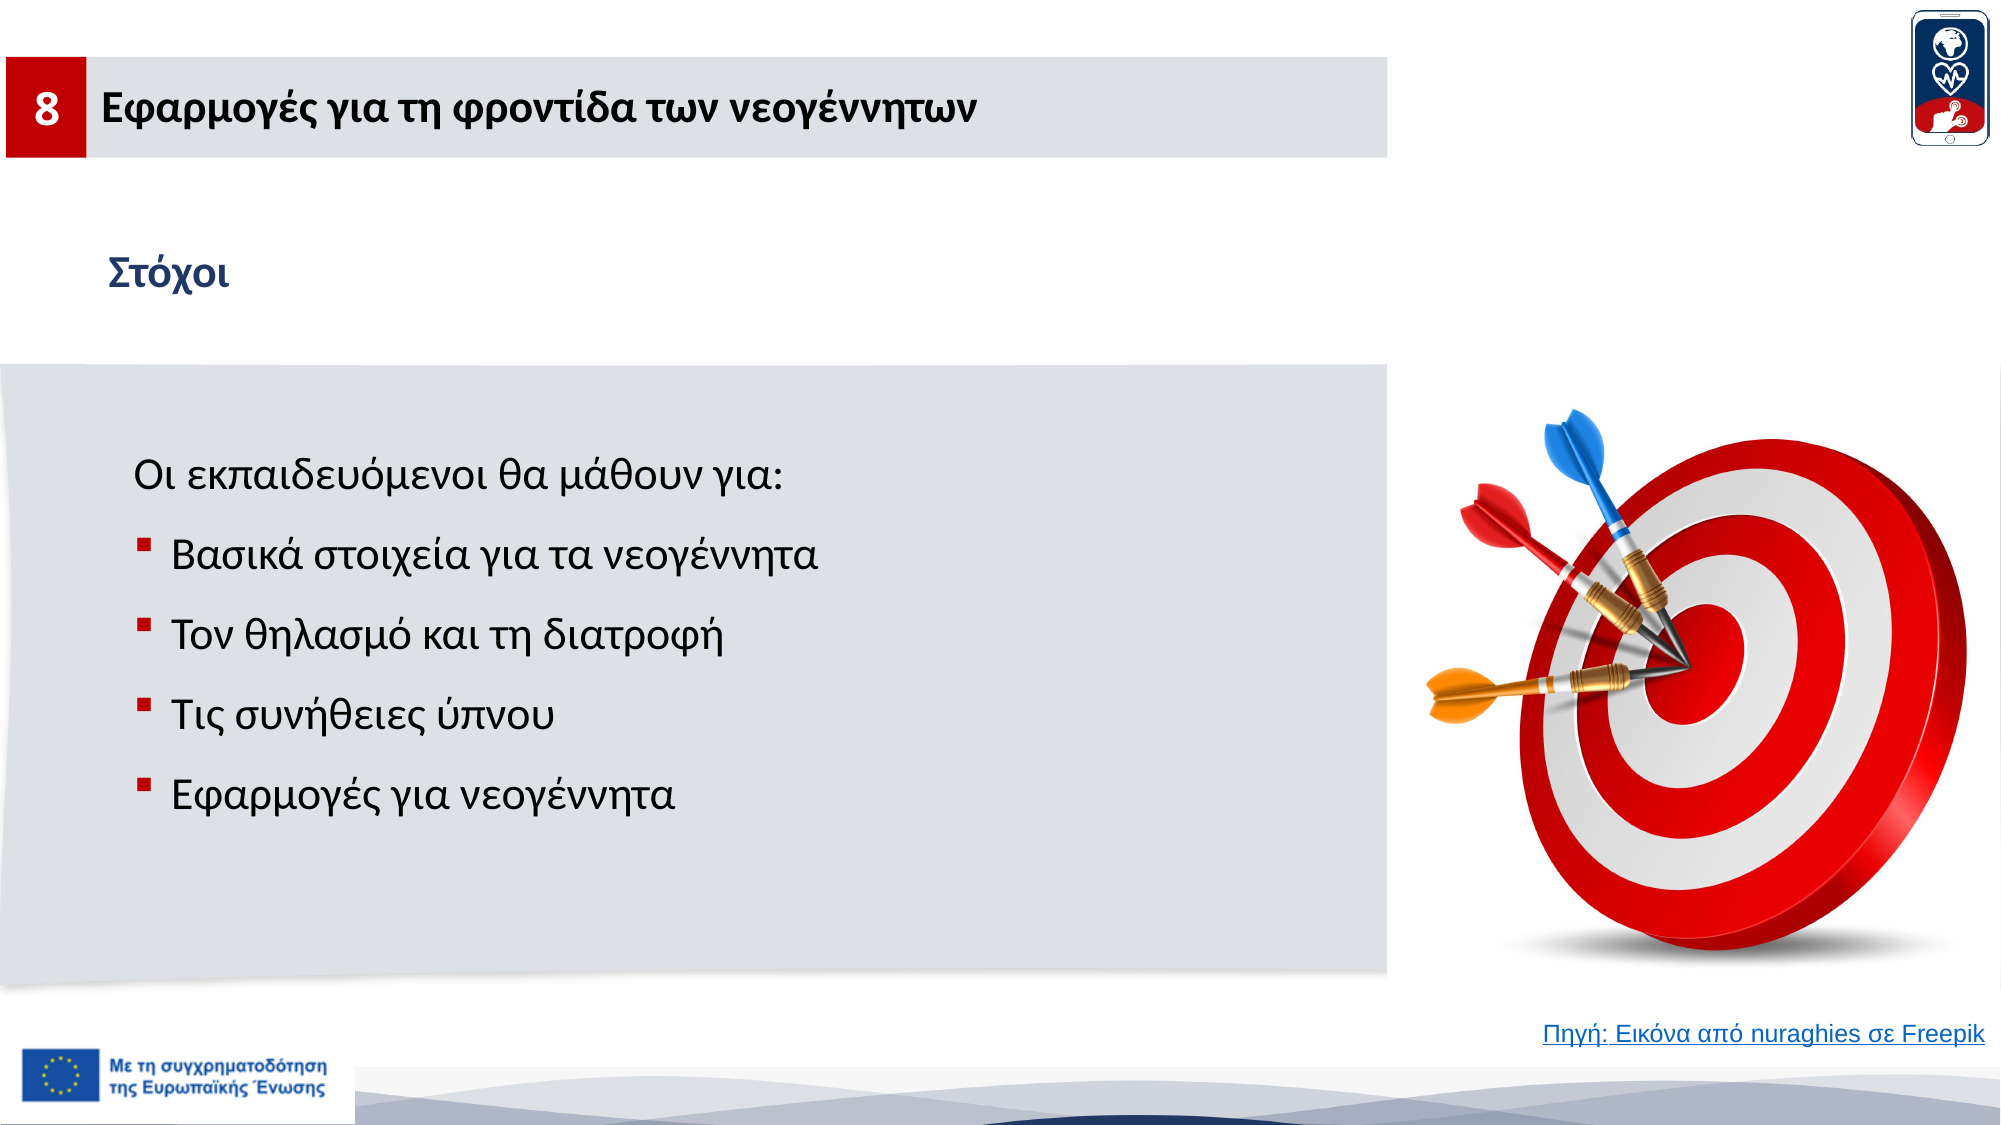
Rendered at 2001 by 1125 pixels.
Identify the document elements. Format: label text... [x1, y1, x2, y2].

picture [0, 1032, 2001, 1125]
text_box [6, 56, 87, 158]
picture [1387, 361, 2000, 998]
title Στόχοι [93, 221, 1819, 324]
text_box Εφαρμογές για τη φροντίδα των νεογέννητων [87, 57, 1388, 158]
text_box 8 [19, 71, 87, 142]
picture [1911, 10, 1990, 146]
text_box Πηγή: Εικόνα από nuraghies σε Freepik [1363, 1009, 2000, 1055]
text_box Οι εκπαιδευόμενοι θα μάθουν για: Βασικά στοιχεία για τα νεογέννητα Τον θηλασμό και τη διατροφή Τις συνήθειες ύπνου Εφαρμογές για νεογέννητα [118, 436, 1322, 1058]
